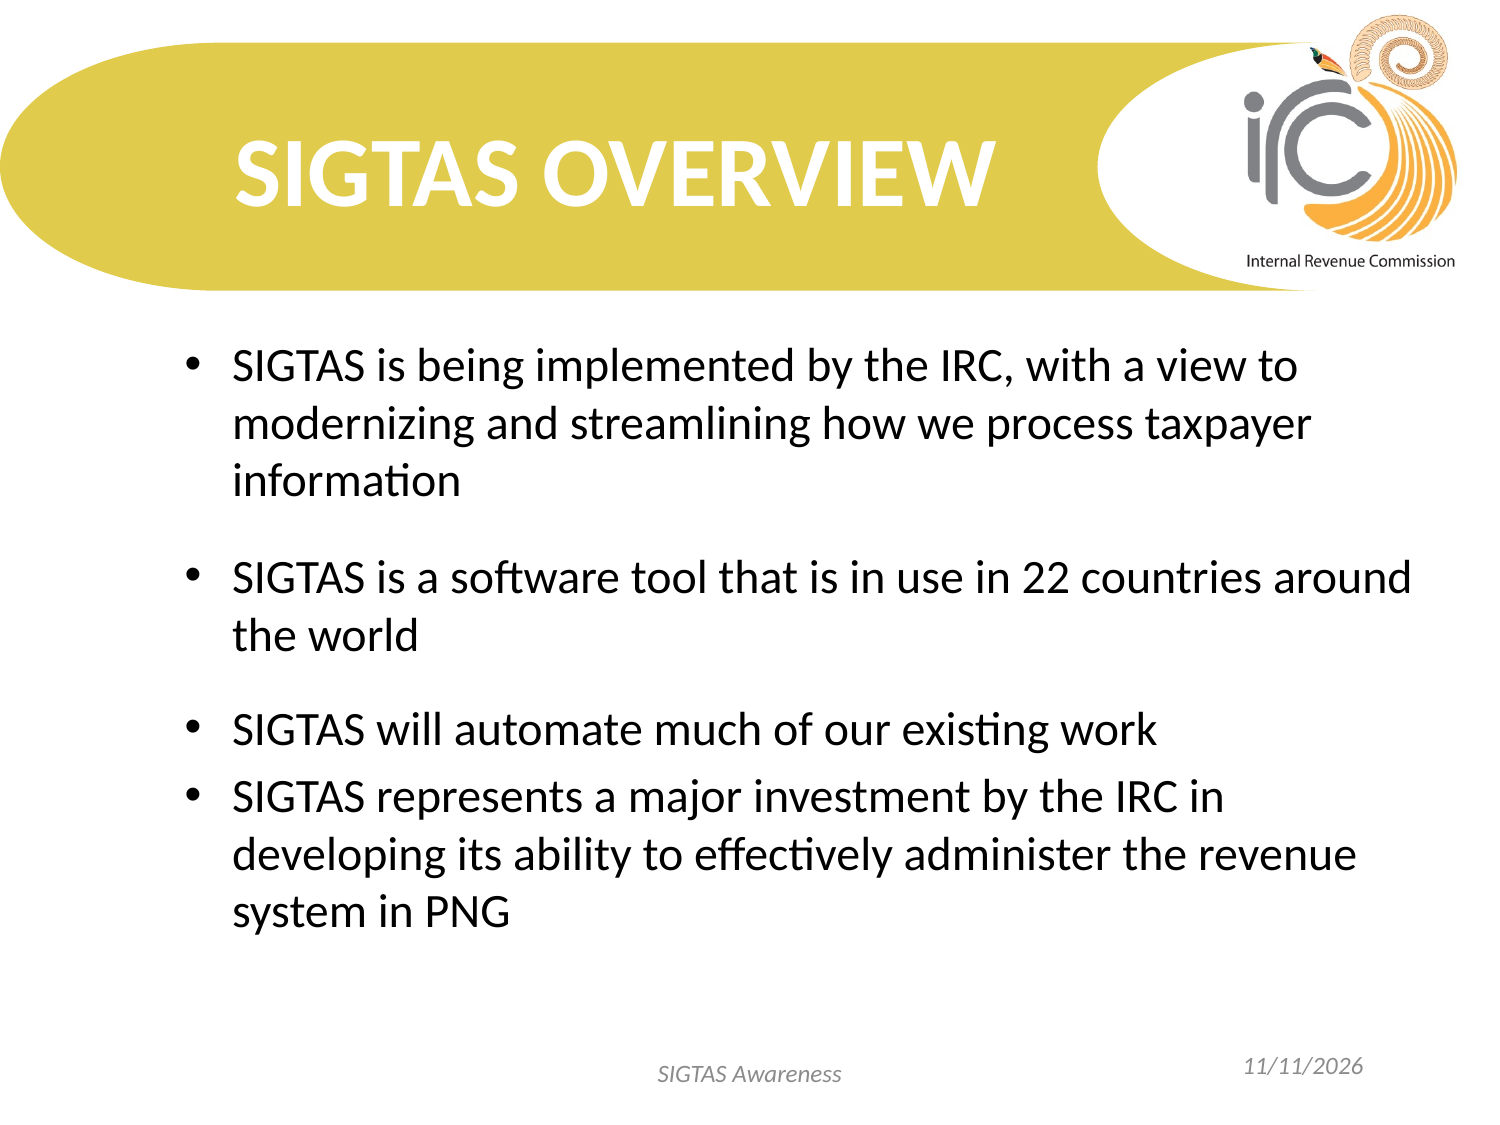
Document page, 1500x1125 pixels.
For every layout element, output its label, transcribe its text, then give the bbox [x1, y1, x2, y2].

list SIGTAS is being implemented by the IRC, with a view to modernizing and streamlining how we process taxpayer information SIGTAS is a software tool that is in use in 22 countries around the world SIGTAS will automate much of our existing work SIGTAS represents a major investment by the IRC in developing its ability to effectively administer the revenue system in PNG [169, 326, 1436, 953]
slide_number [1128, 1035, 1478, 1095]
footer SIGTAS Awareness [512, 1042, 988, 1103]
text_box SIGTAS OVERVIEW [0, 40, 1319, 293]
picture [1204, 0, 1500, 283]
